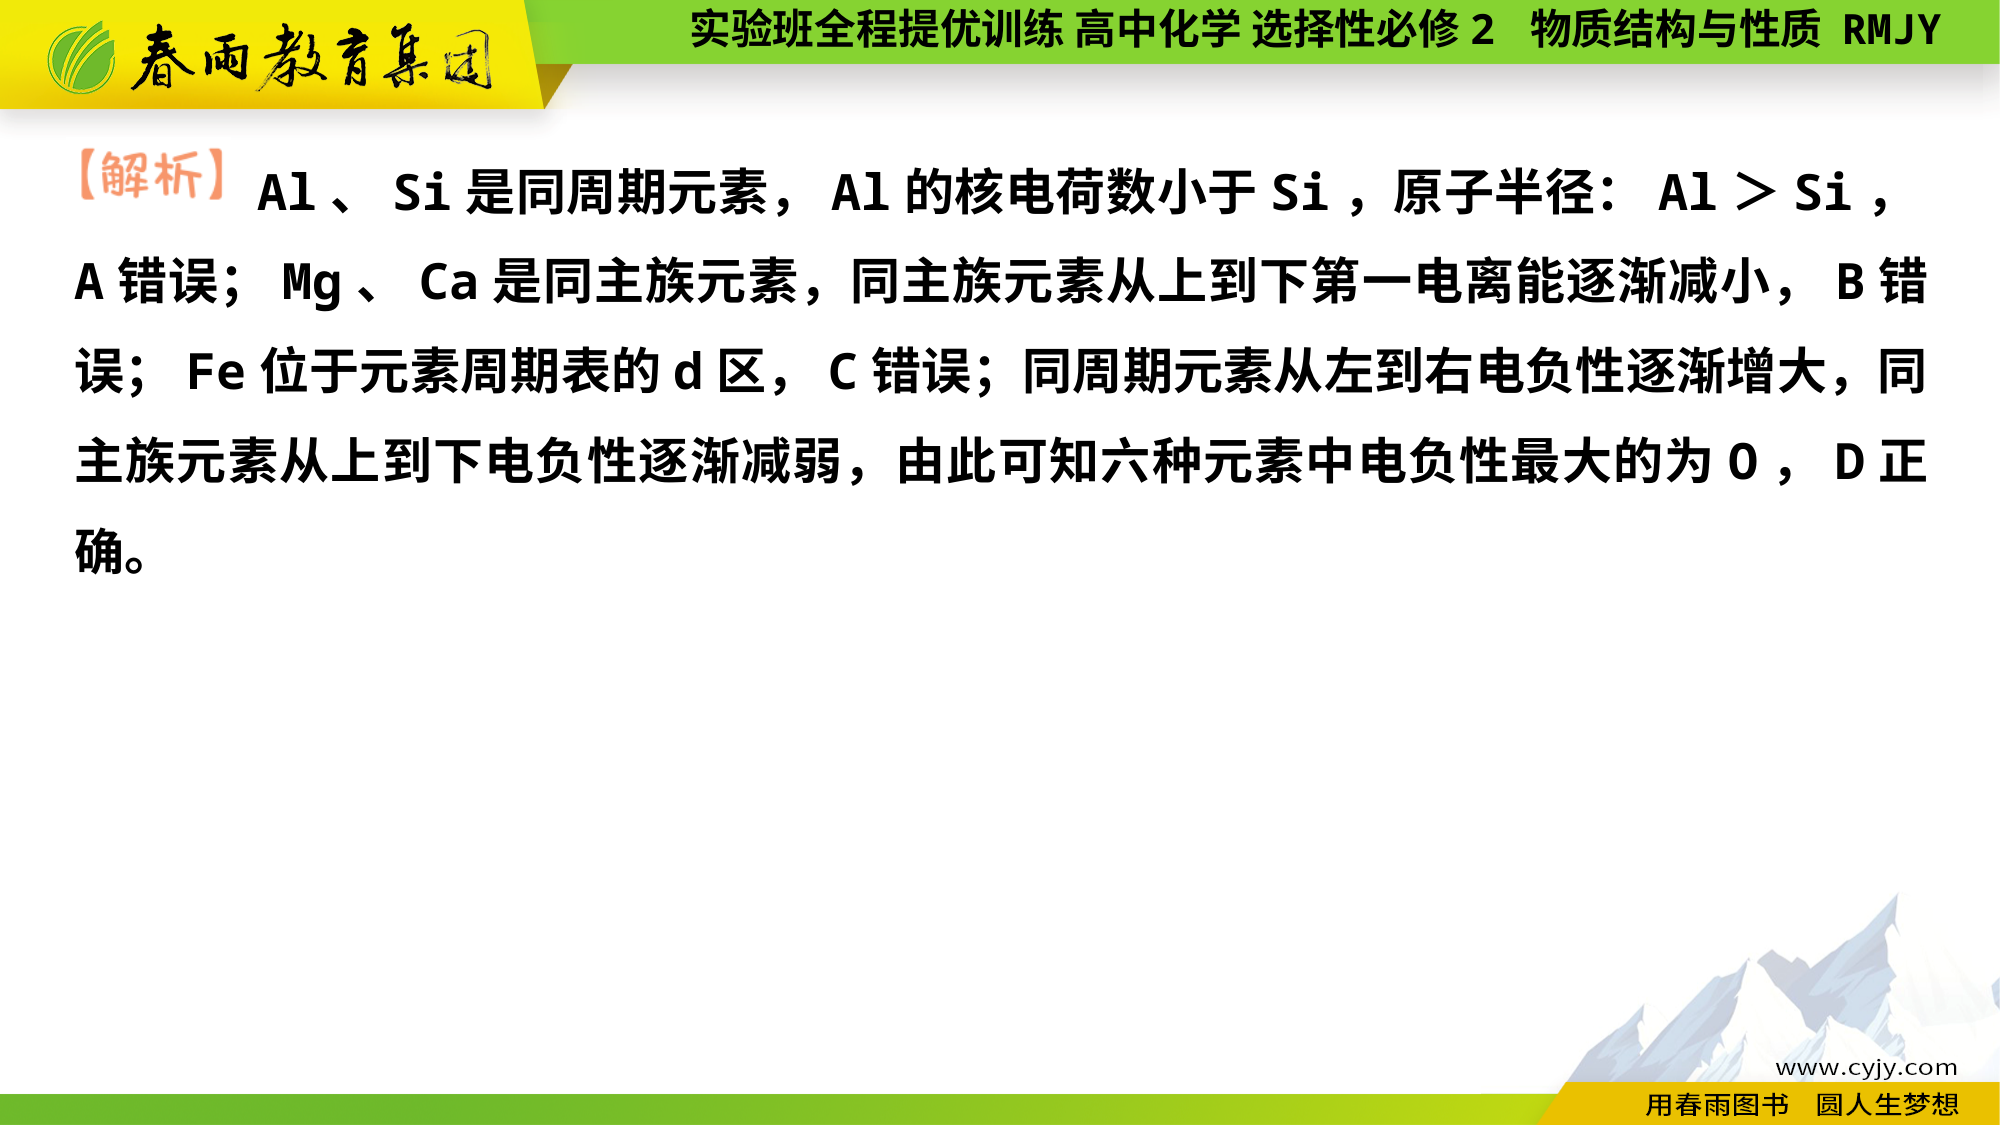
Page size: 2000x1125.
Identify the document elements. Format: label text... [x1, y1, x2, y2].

picture [0, 0, 2000, 1125]
list Al、Si是同周期元素，Al的核电荷数小于Si，原子半径：Al＞Si，A错误；Mg、Ca是同主族元素，同主族元素从上到下第一电离能逐渐减小，B错误；Fe位于元素周期表的d区，C错误；同周期元素从左到右电负性逐渐增大，同主族元素从上到下电负性逐渐减弱，由此可知六种元素中电负性最大的为O，D正确。 [59, 122, 1944, 501]
